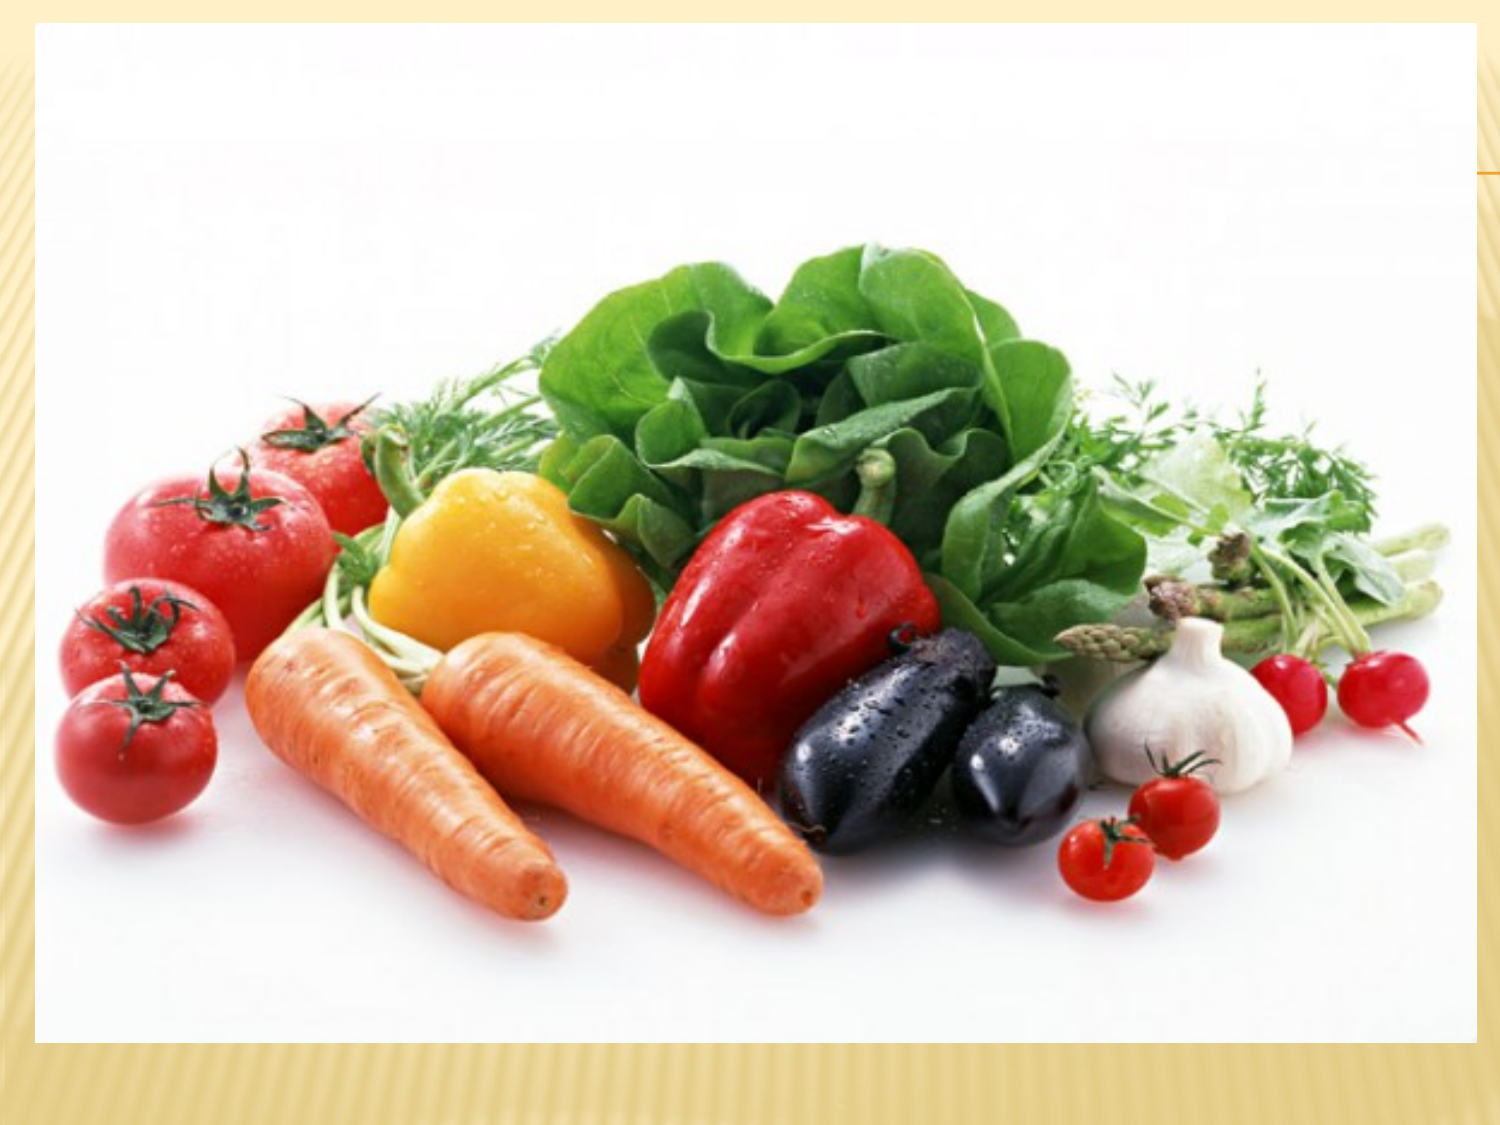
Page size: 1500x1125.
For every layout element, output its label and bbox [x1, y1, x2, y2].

list [34, 23, 1477, 1044]
